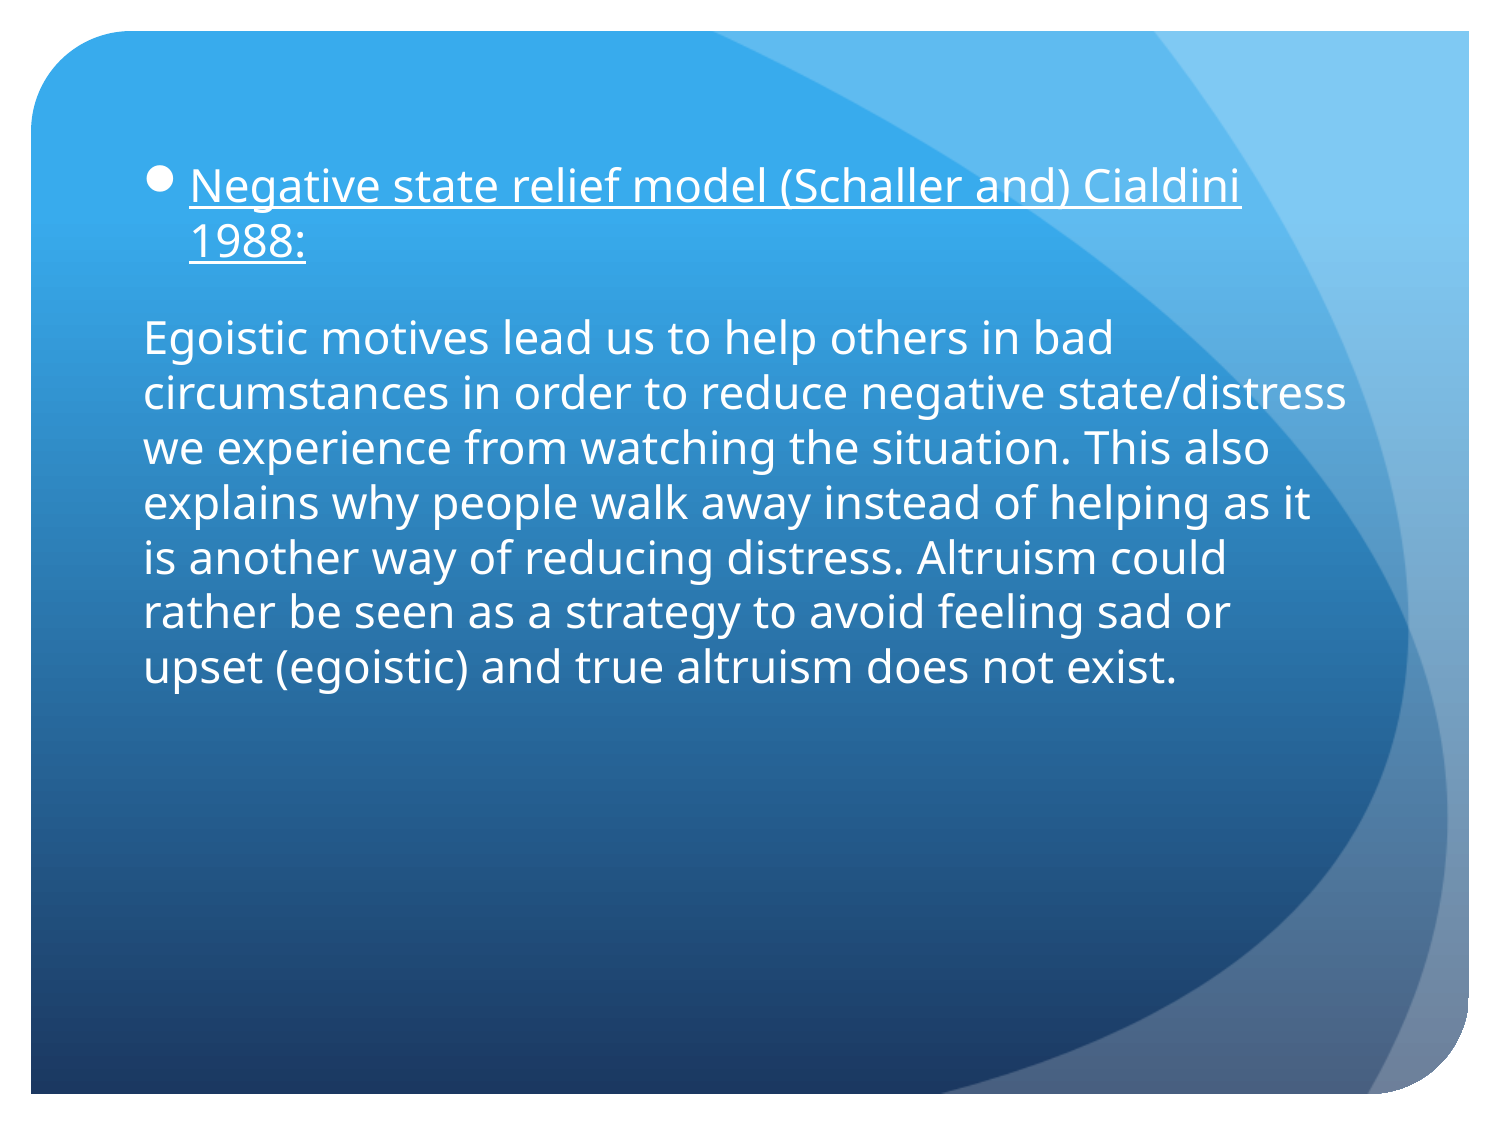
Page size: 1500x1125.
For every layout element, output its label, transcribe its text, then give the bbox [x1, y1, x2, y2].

list Negative state relief model (Schaller and) Cialdini 1988: Egoistic motives lead us to help others in bad circumstances in order to reduce negative state/distress we experience from watching the situation. This also explains why people walk away instead of helping as it is another way of reducing distress. Altruism could rather be seen as a strategy to avoid feeling sad or upset (egoistic) and true altruism does not exist. [127, 149, 1372, 991]
picture [24, 30, 1473, 1094]
